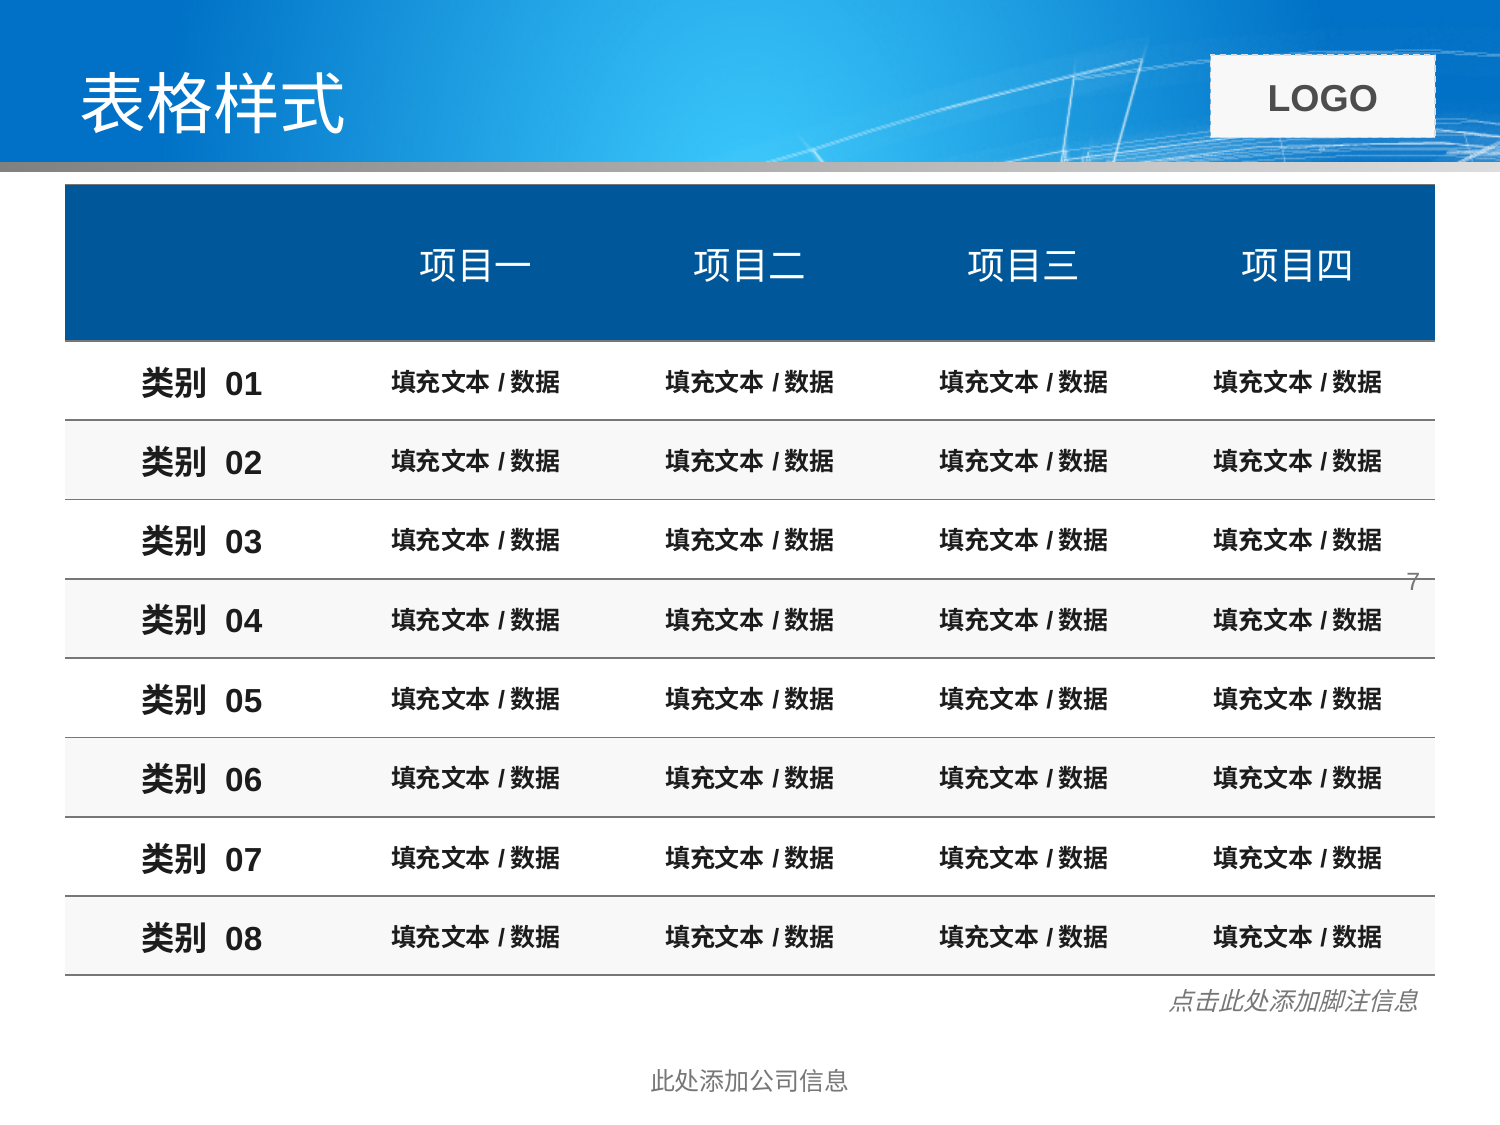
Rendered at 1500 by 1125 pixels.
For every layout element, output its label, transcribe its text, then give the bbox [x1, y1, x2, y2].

slide_number 7 [64, 184, 1436, 977]
footer 此处添加公司信息 [512, 1058, 988, 1103]
title 表格样式 [64, 42, 1436, 161]
picture [0, 0, 1500, 163]
text_box 点击此处添加脚注信息 [1153, 978, 1434, 1024]
